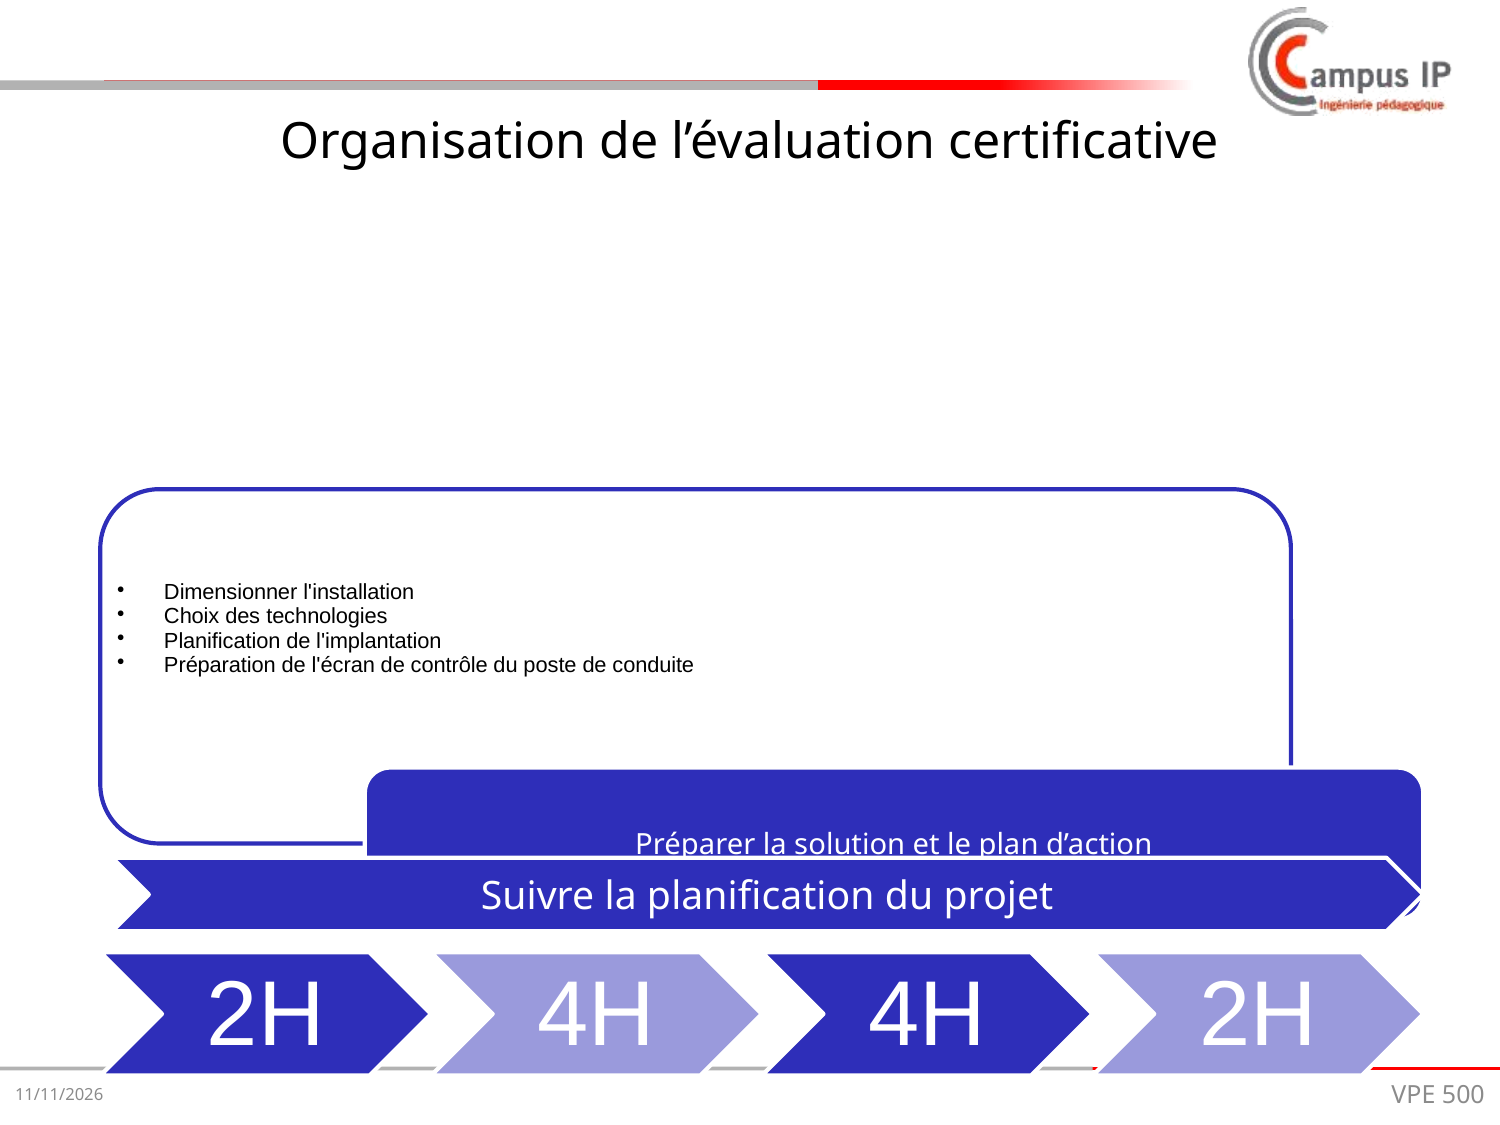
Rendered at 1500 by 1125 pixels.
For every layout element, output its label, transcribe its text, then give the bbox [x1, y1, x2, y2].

title Organisation de l’évaluation certificative [75, 45, 1425, 233]
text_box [111, 857, 1424, 932]
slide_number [0, 1065, 350, 1125]
picture [1248, 7, 1474, 116]
footer VPE 500 [1025, 1065, 1500, 1125]
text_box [100, 951, 1424, 1076]
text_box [100, 196, 1424, 920]
